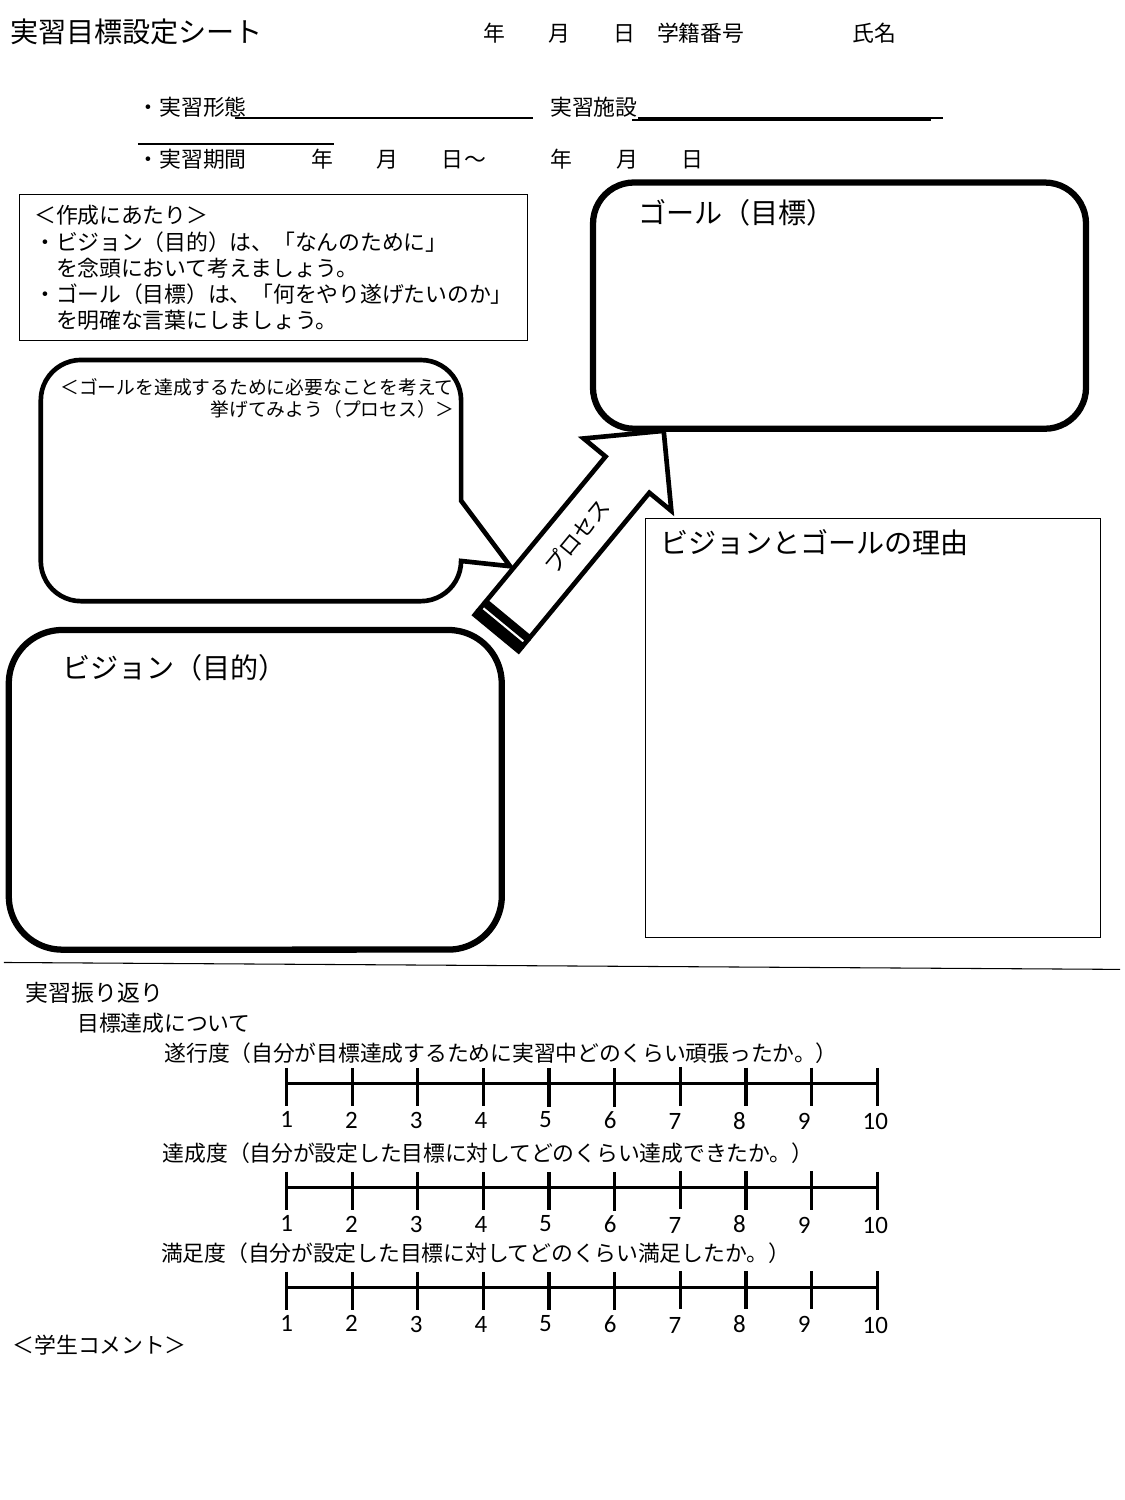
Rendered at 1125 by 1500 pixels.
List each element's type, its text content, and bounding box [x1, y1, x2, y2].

text_box 遂行度（自分が目標達成するために実習中どのくらい頑張ったか。） [150, 1032, 854, 1074]
text_box [55, 358, 447, 368]
text_box 満足度（自分が設定した目標に対してどのくらい満足したか。） [146, 1232, 806, 1273]
text_box 実習目標設定シート [0, 6, 278, 55]
text_box [39, 380, 513, 603]
text_box 実習振り返り [10, 971, 179, 1014]
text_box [265, 1067, 904, 1143]
text_box ＜ゴールを達成するために必要なことを考えて 挙げてみよう（プロセス）＞ [45, 368, 470, 428]
text_box ビジョンとゴールの理由 [645, 518, 1101, 938]
text_box [7, 628, 503, 951]
text_box ＜作成にあたり＞ ・ビジョン（目的）は、「なんのために」 を念頭において考えましょう。 ・ゴール（目標）は、「何をやり遂げたいのか」 を明確な言葉にしましょう。 [19, 194, 528, 341]
text_box ビジョン（目的） [47, 642, 302, 692]
text_box 目標達成について [62, 1002, 266, 1044]
text_box プロセス [473, 429, 673, 653]
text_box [3, 962, 1121, 970]
text_box [591, 181, 1088, 430]
text_box ＜学生コメント＞ [0, 1324, 202, 1366]
text_box ・実習形態 実習施設 ・実習期間 年 月 日〜 年 月 日 [123, 86, 975, 180]
text_box 達成度（自分が設定した目標に対してどのくらい達成できたか。） [148, 1132, 830, 1173]
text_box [265, 1171, 904, 1247]
text_box 年 月 日 学籍番号 氏名 [468, 11, 912, 53]
text_box ゴール（目標） [623, 188, 850, 237]
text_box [265, 1270, 904, 1347]
